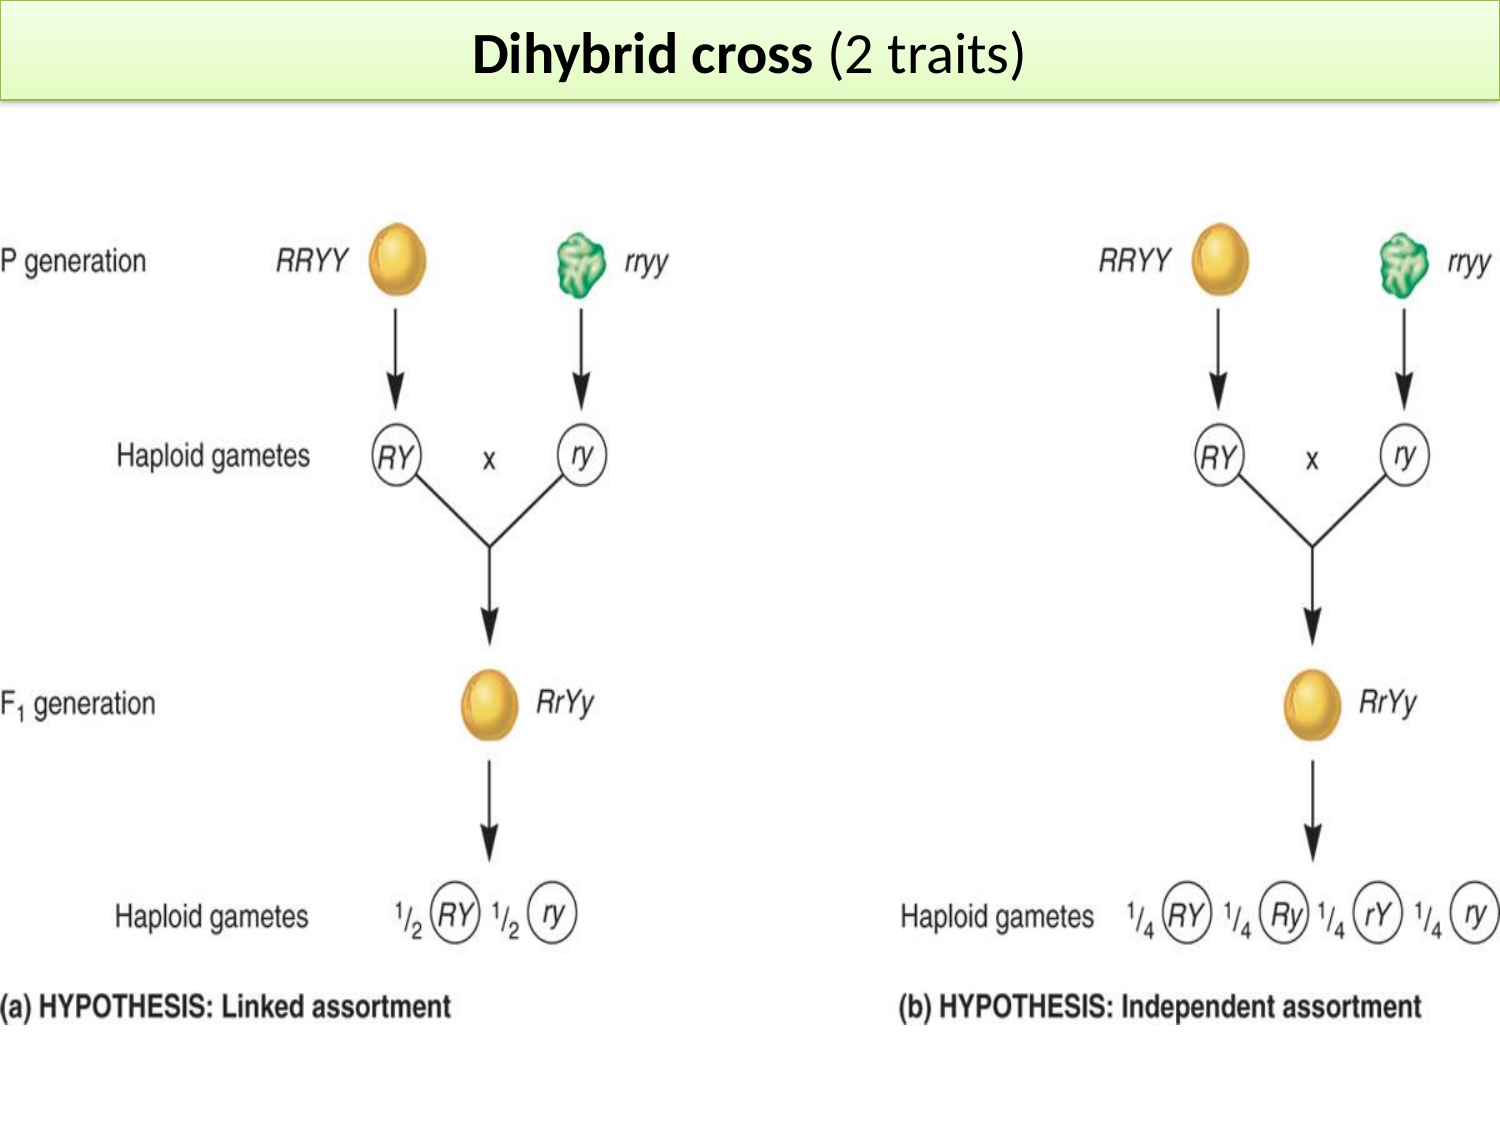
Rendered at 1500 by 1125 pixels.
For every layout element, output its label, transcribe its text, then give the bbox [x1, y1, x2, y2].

title Dihybrid cross (2 traits) [0, 0, 1500, 101]
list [0, 212, 1500, 1026]
